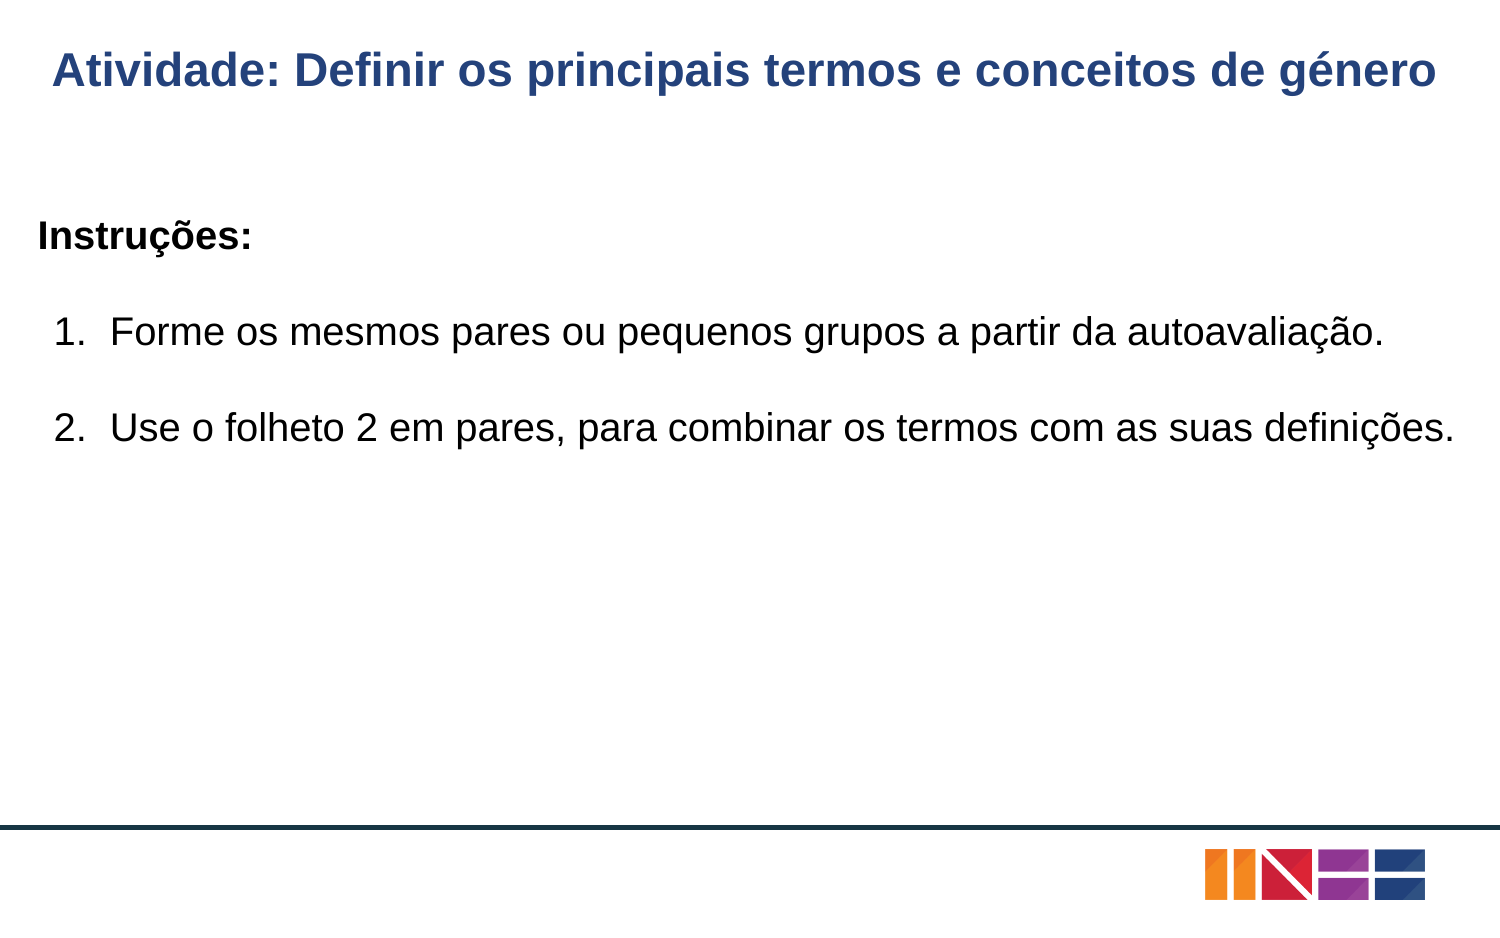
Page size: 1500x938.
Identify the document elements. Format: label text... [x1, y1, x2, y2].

list Instruções: Forme os mesmos pares ou pequenos grupos a partir da autoavaliação. Use o folheto 2 em pares, para combinar os termos com as suas definições. [22, 194, 1478, 506]
title Atividade: Definir os principais termos e conceitos de género [23, 23, 1468, 121]
picture [1205, 849, 1425, 900]
